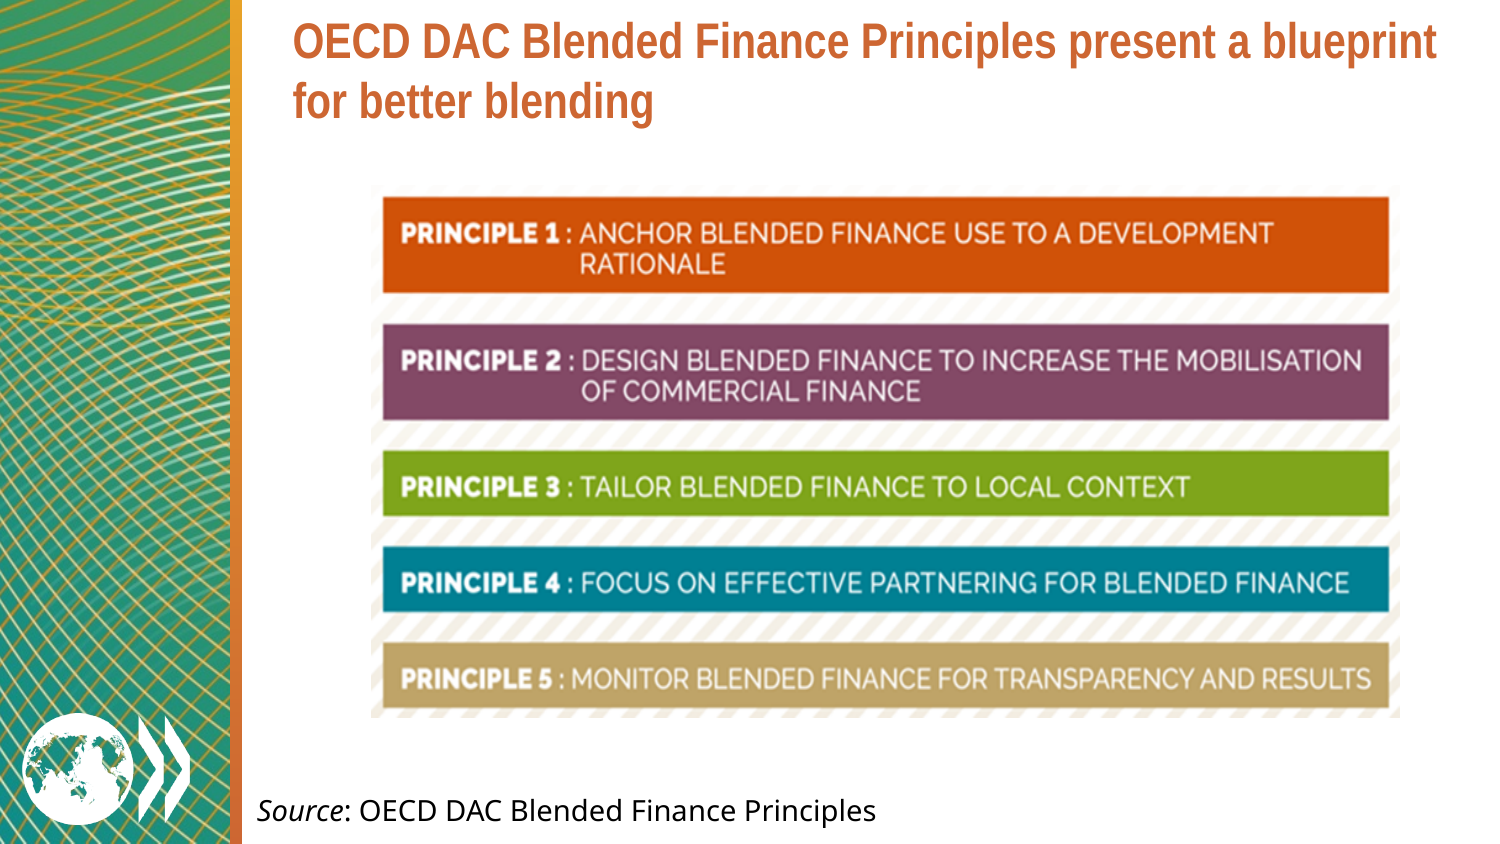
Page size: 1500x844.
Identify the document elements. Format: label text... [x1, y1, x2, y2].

picture [0, 0, 230, 844]
title OECD DAC Blended Finance Principles present a blueprint for better blending [277, 33, 1459, 103]
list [371, 185, 1400, 718]
text_box Source: OECD DAC Blended Finance Principles [242, 785, 1447, 844]
